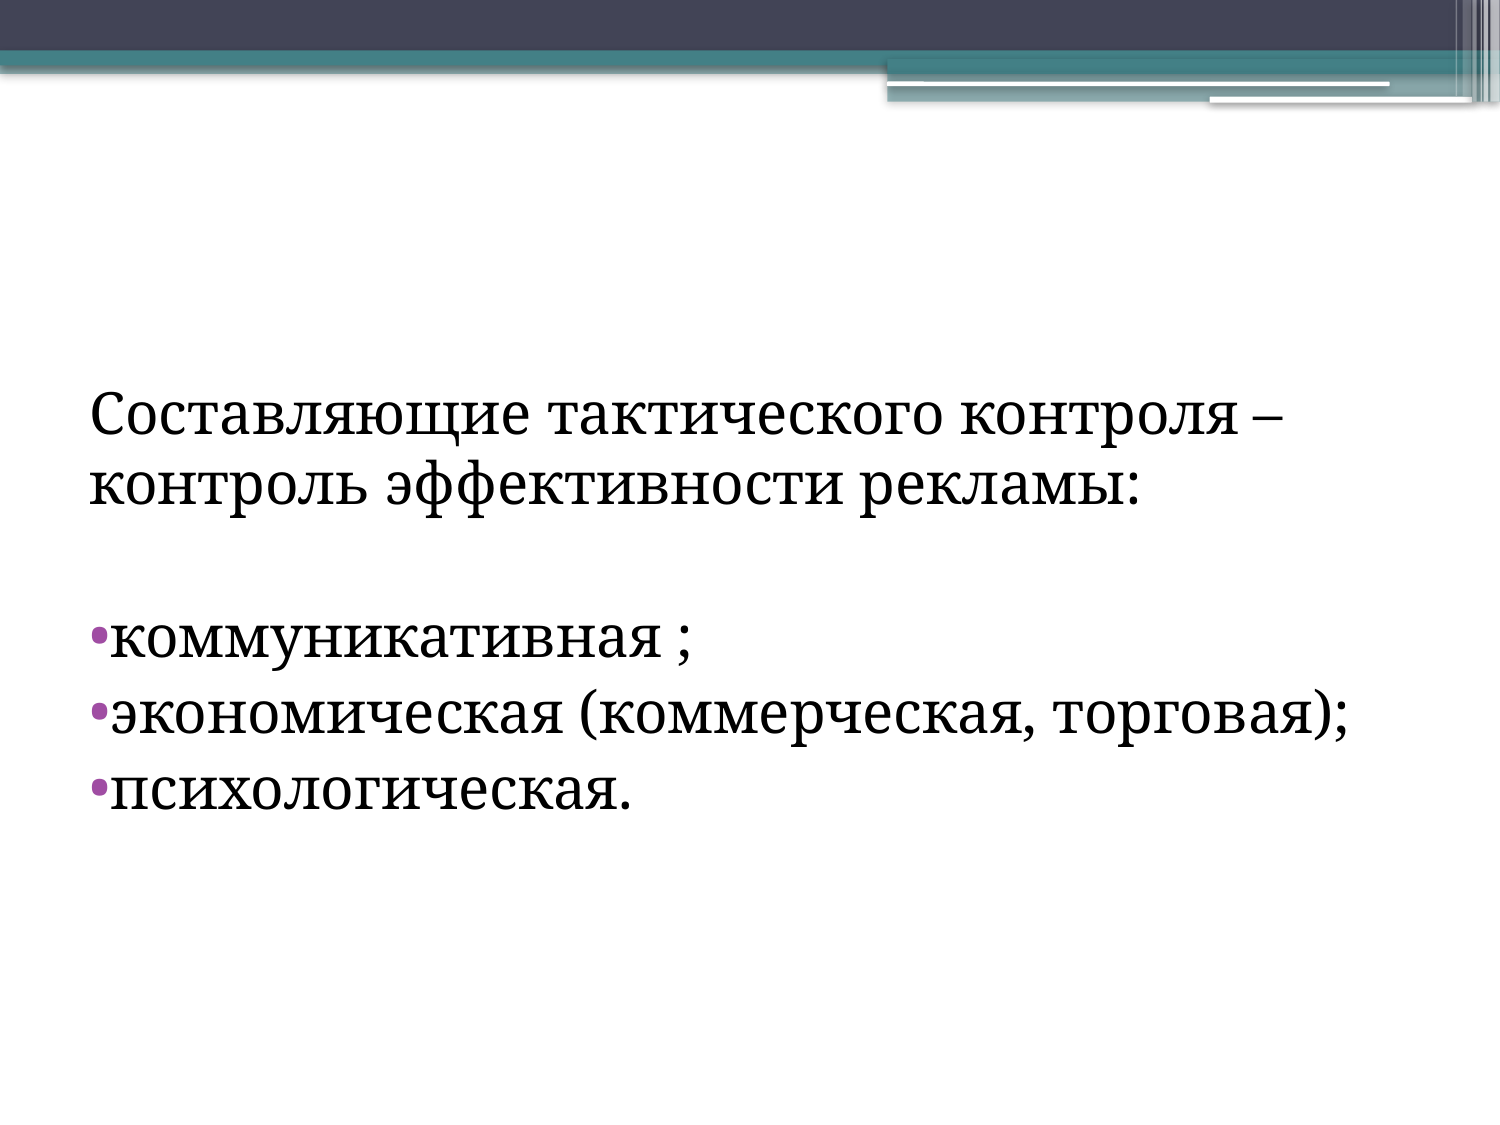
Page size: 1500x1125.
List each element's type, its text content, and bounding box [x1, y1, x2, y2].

list Составляющие тактического контроля – контроль эффективности рекламы: коммуникативная ; экономическая (коммерческая, торговая); психологическая. [75, 368, 1425, 1079]
